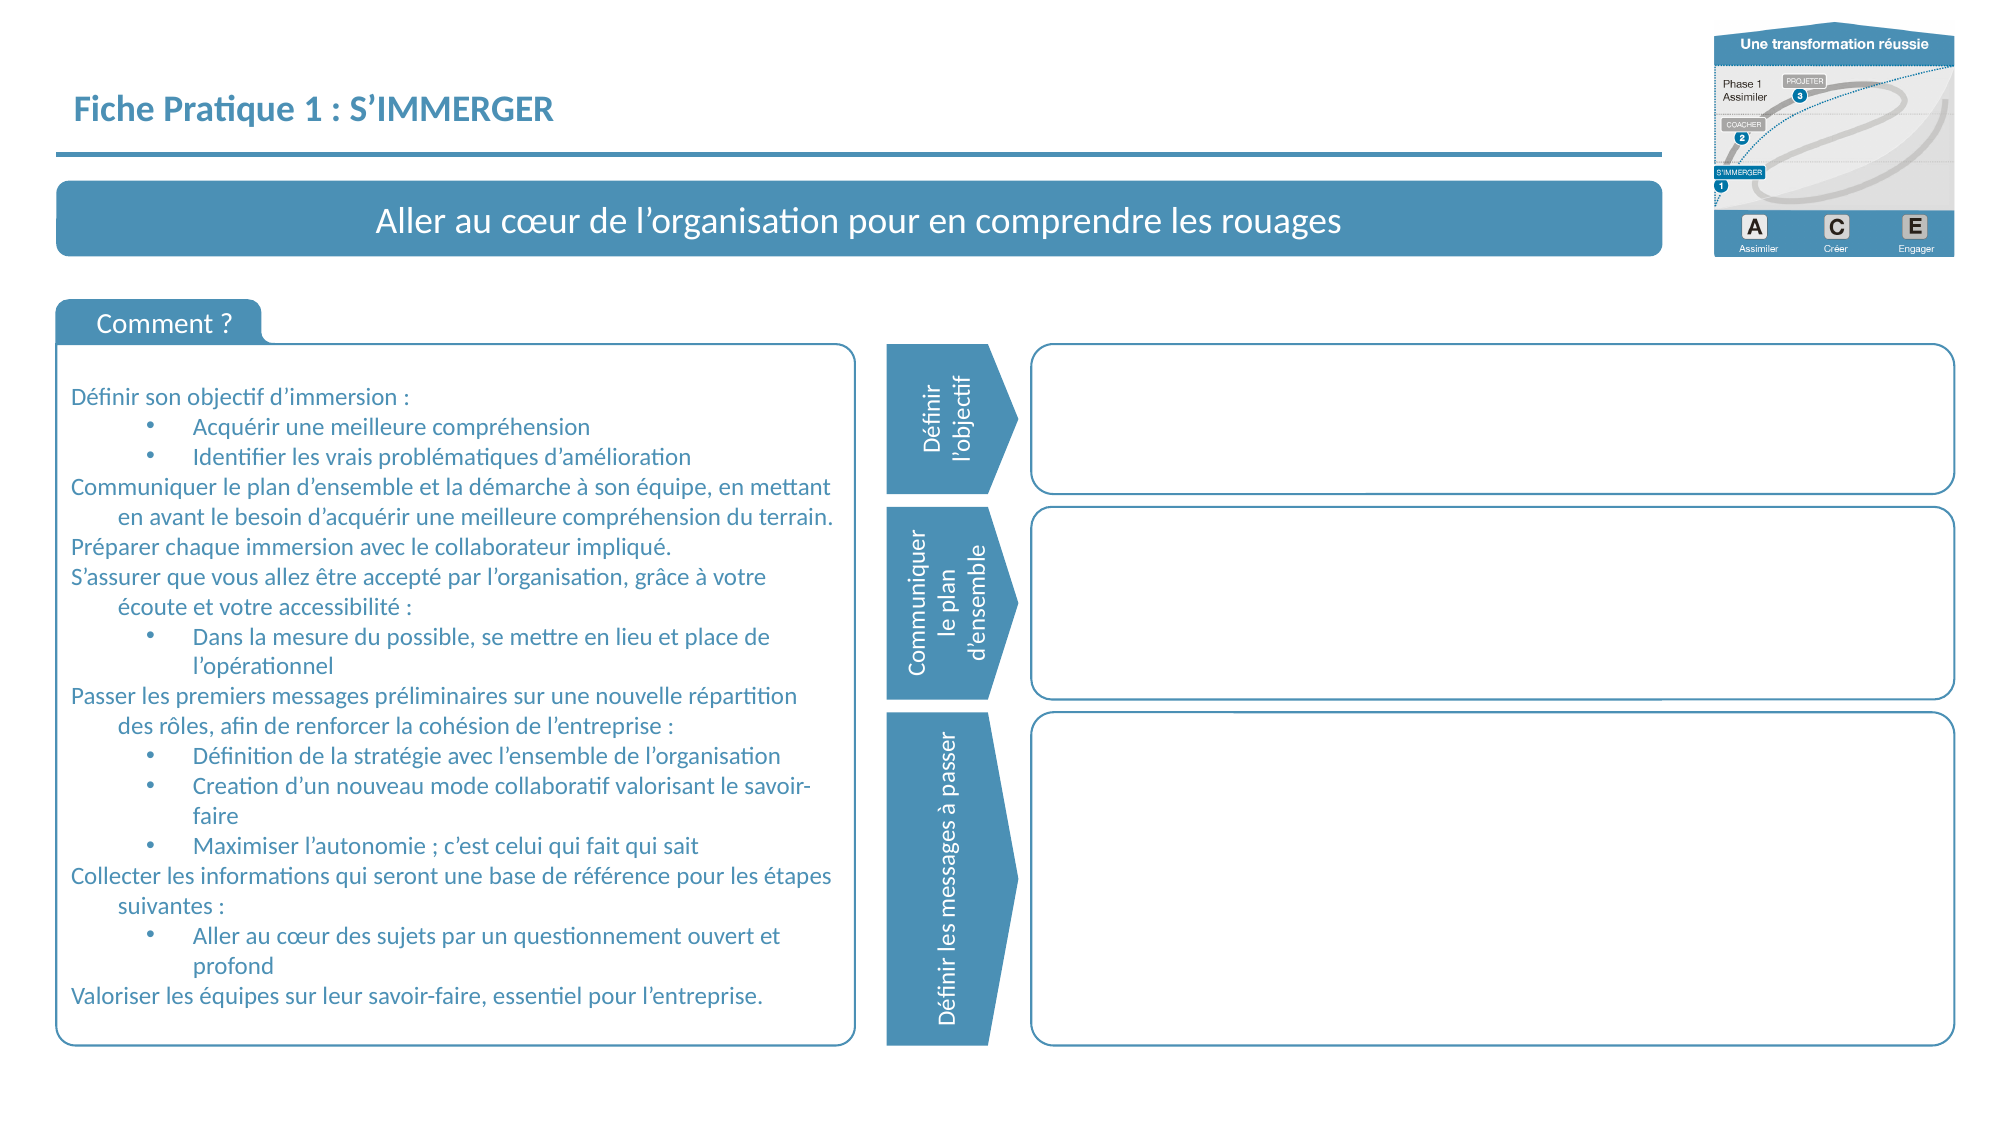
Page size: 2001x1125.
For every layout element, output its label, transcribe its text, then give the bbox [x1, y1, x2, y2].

text_box Définir les messages à passer [885, 711, 1020, 1047]
text_box Comment ? [55, 299, 275, 343]
text_box Définir l’objectif [885, 343, 1020, 496]
text_box Définir son objectif d’immersion : Acquérir une meilleure compréhension Identifier les vrais problématiques d’amélioration Communiquer le plan d’ensemble et la démarche à son équipe, en mettant en avant le besoin d’acquérir une meilleure compréhension du terrain. Préparer chaque immersion avec le collaborateur impliqué. S’assurer que vous allez être accepté par l’organisation, grâce à votre écoute et votre accessibilité : Dans la mesure du possible, se mettre en lieu et place de l’opérationnel Passer les premiers messages préliminaires sur une nouvelle répartition des rôles, afin de renforcer la cohésion de l’entreprise : Définition de la stratégie avec l’ensemble de l’organisation Creation d’un nouveau mode collaboratif valorisant le savoir-faire Maximiser l’autonomie ; c’est celui qui fait qui sait Collecter les informations qui seront une base de référence pour les étapes suivantes : Aller au cœur des sujets par un questionnement ouvert et profond Valoriser les équipes sur leur savoir-faire, essentiel pour l’entreprise. [55, 343, 856, 1047]
text_box Fiche Pratique 1 : S’IMMERGER [58, 76, 570, 136]
picture [1714, 20, 1955, 257]
text_box [1030, 505, 1956, 701]
text_box [1030, 343, 1956, 496]
text_box [1030, 711, 1956, 1047]
text_box Aller au cœur de l’organisation pour en comprendre les rouages [55, 179, 1664, 258]
text_box Communiquer le plan d’ensemble [885, 505, 1020, 701]
